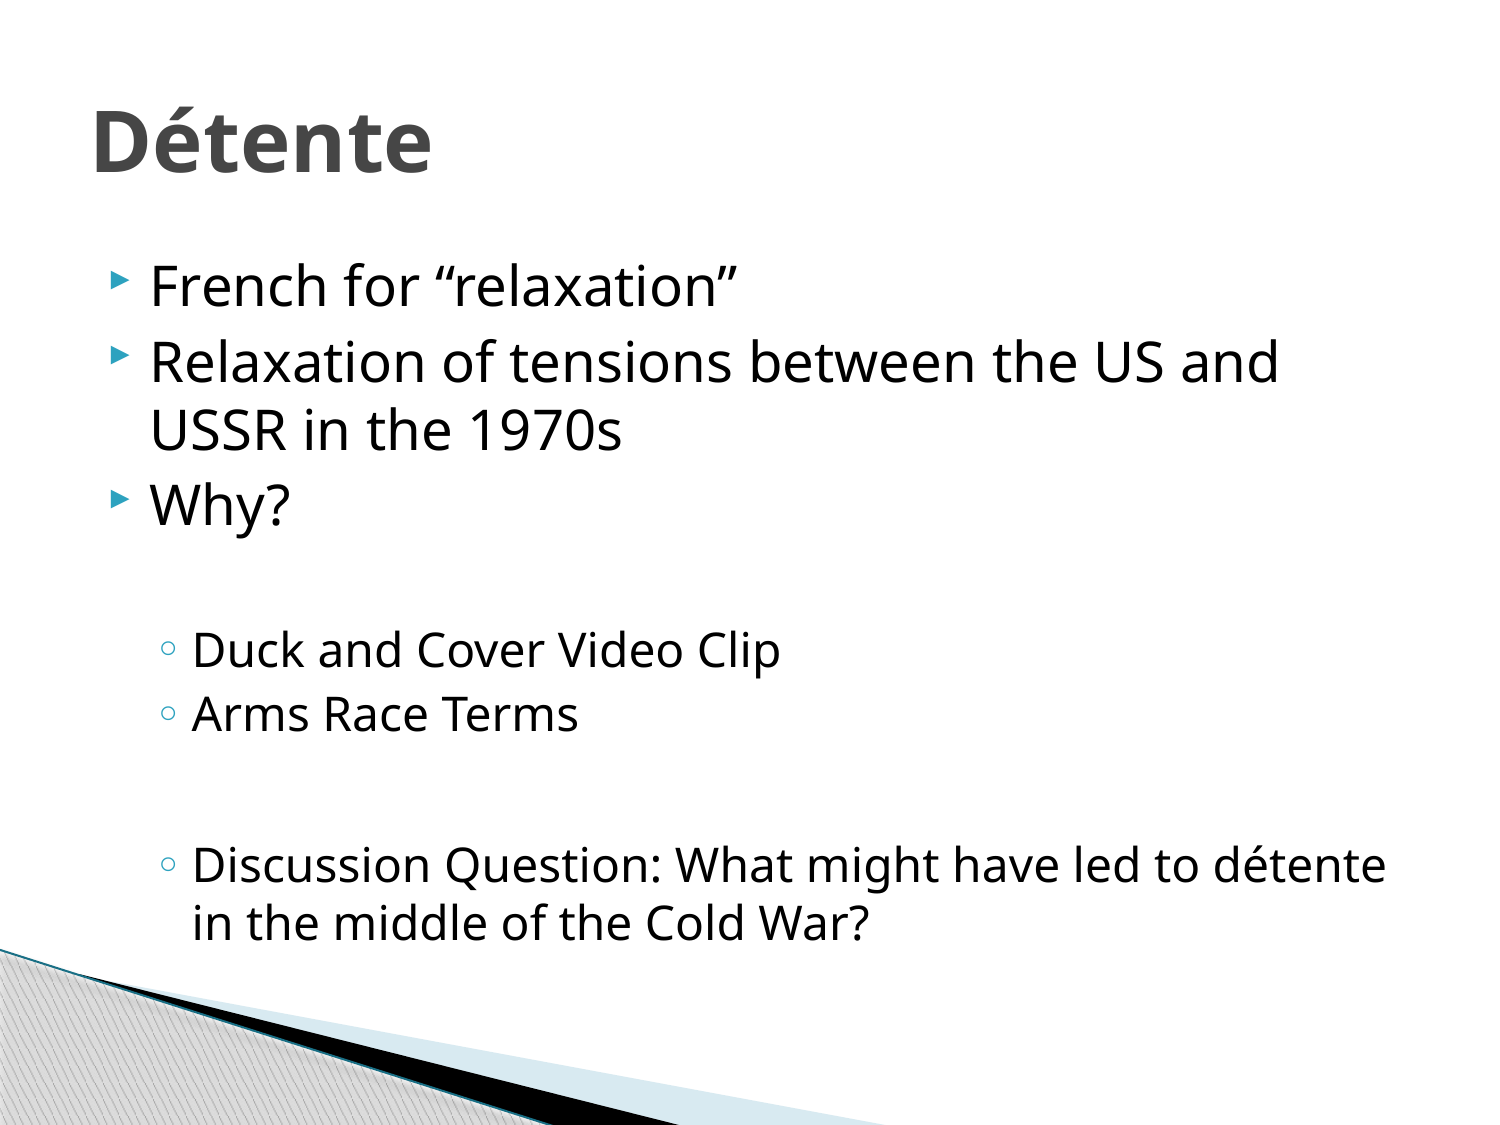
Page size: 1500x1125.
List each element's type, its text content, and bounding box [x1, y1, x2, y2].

list French for “relaxation” Relaxation of tensions between the US and USSR in the 1970s Why? Duck and Cover Video Clip Arms Race Terms Discussion Question: What might have led to détente in the middle of the Cold War? [75, 243, 1425, 986]
title Détente [75, 45, 1425, 233]
